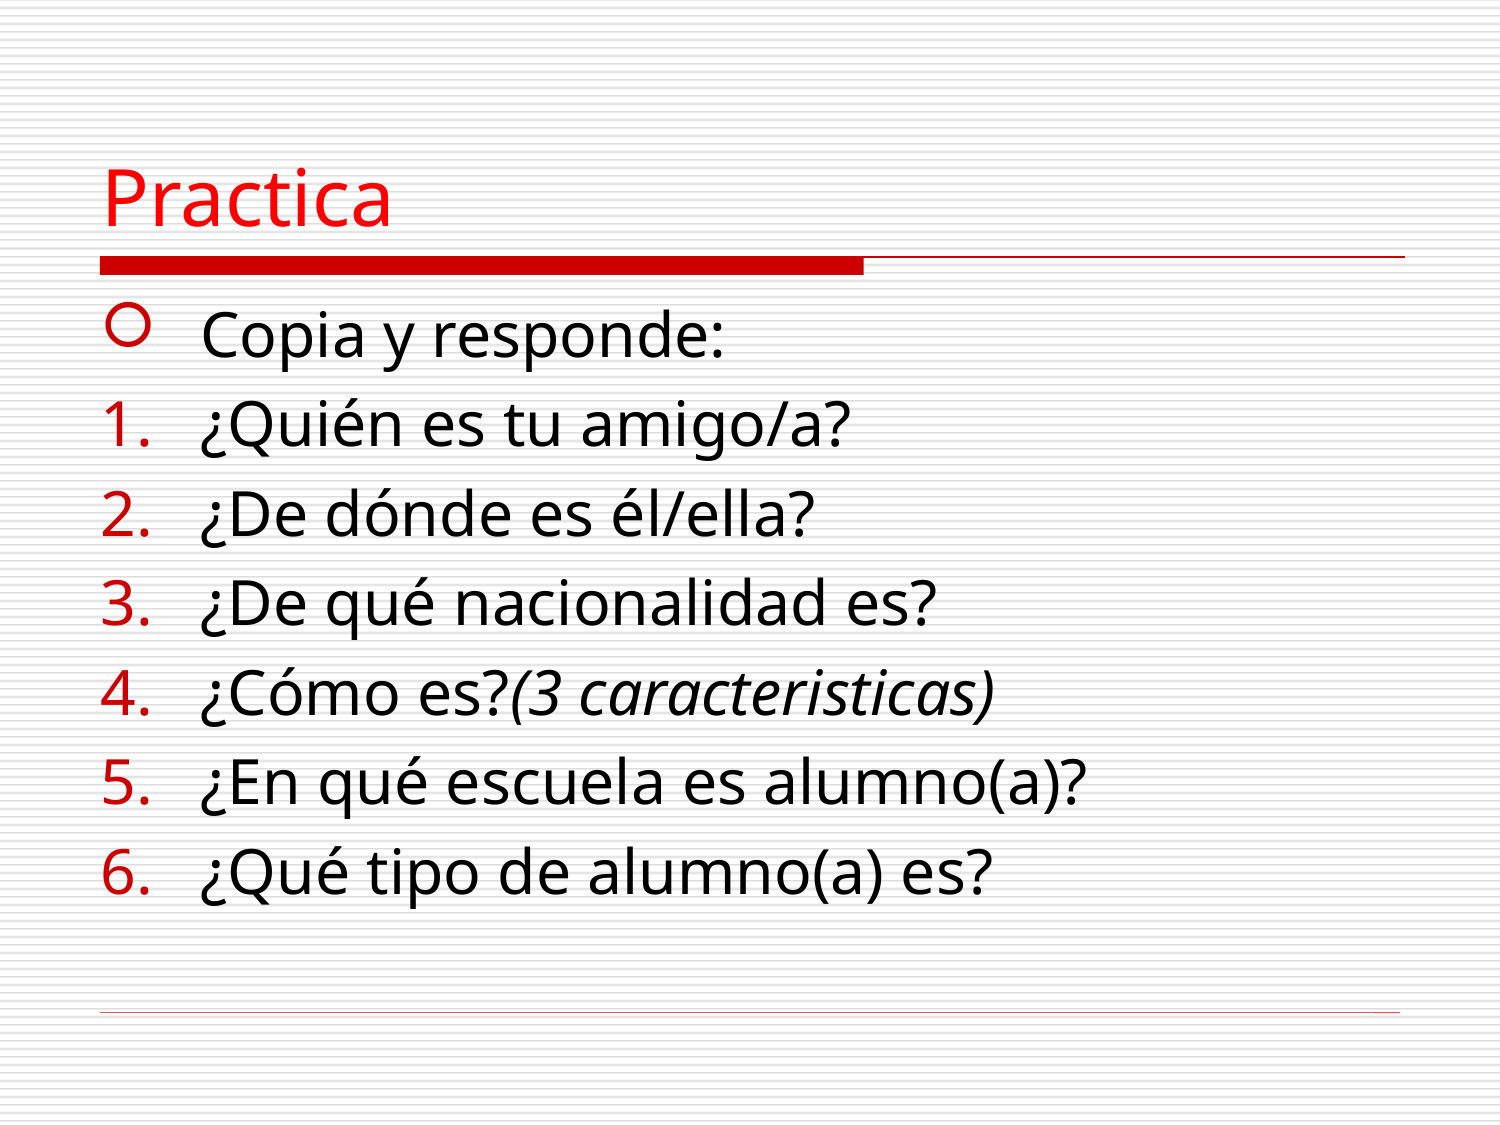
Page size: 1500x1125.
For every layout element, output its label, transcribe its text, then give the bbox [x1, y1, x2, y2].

list Copia y responde: ¿Quién es tu amigo/a? ¿De dónde es él/ella? ¿De qué nacionalidad es? ¿Cómo es?(3 caracteristicas) ¿En qué escuela es alumno(a)? ¿Qué tipo de alumno(a) es? [92, 286, 1406, 988]
title Practica [93, 49, 1408, 250]
picture [0, 0, 1500, 1125]
